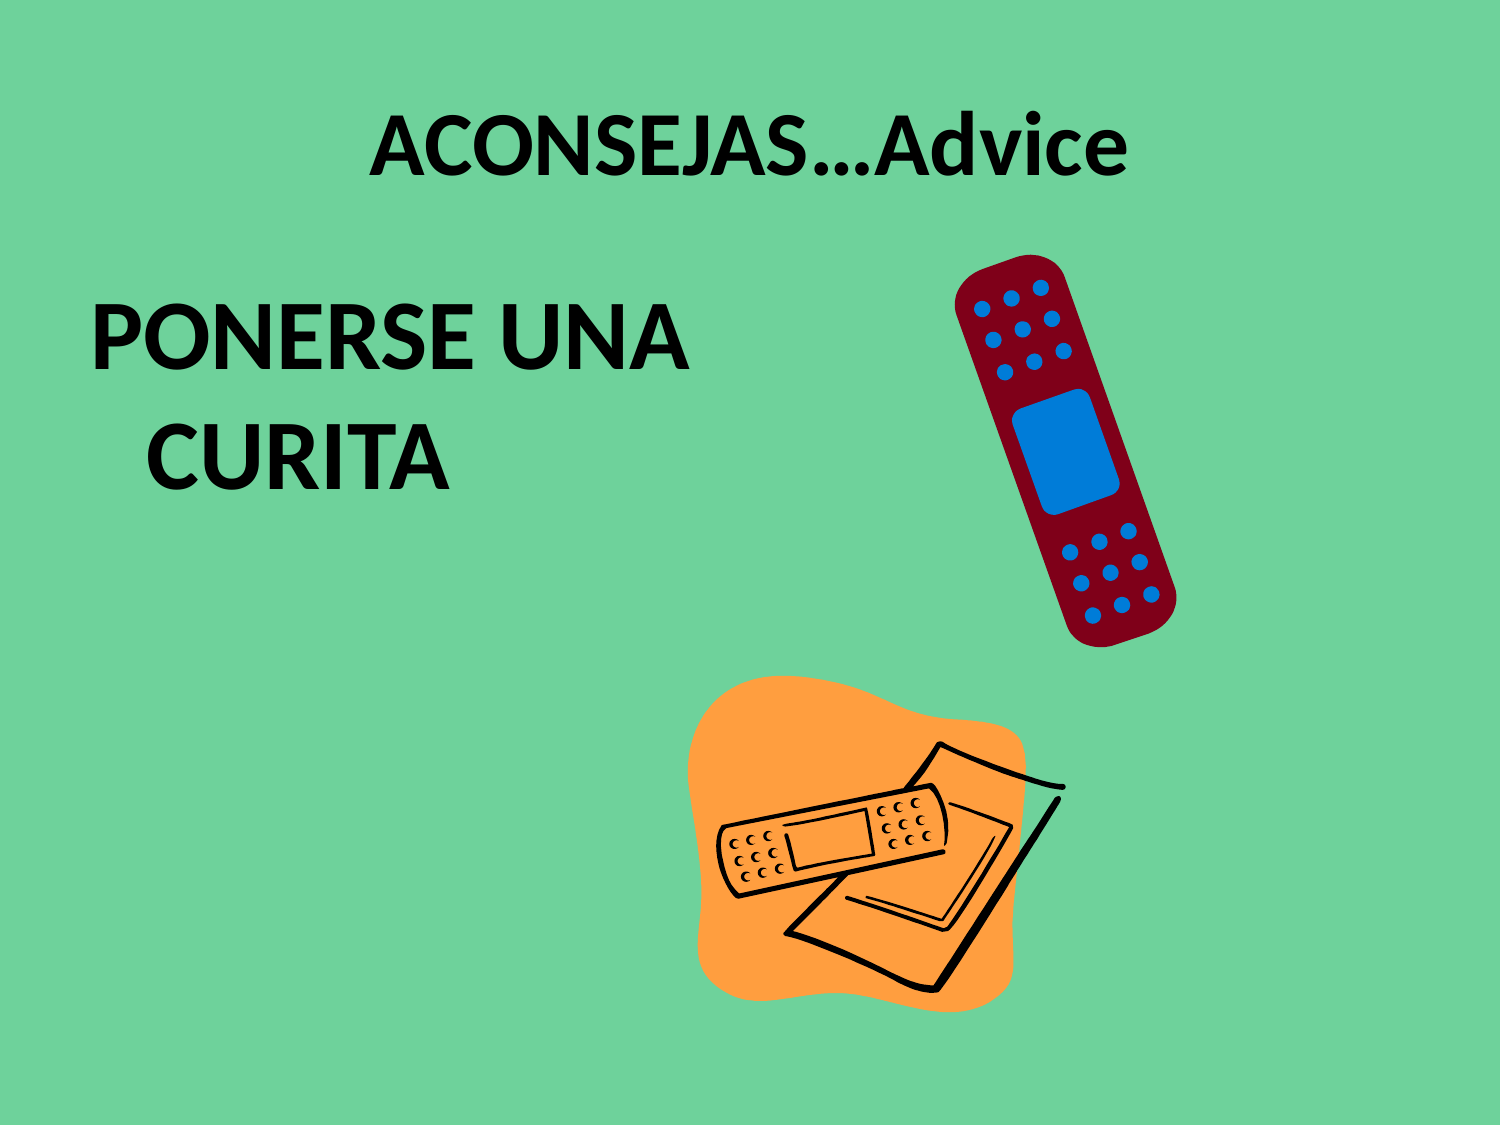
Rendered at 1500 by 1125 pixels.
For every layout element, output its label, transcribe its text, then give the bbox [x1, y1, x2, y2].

title ACONSEJAS…Advice [75, 45, 1425, 233]
list PONERSE UNA CURITA [75, 262, 738, 1005]
picture [687, 674, 1066, 1013]
picture [949, 249, 1182, 651]
